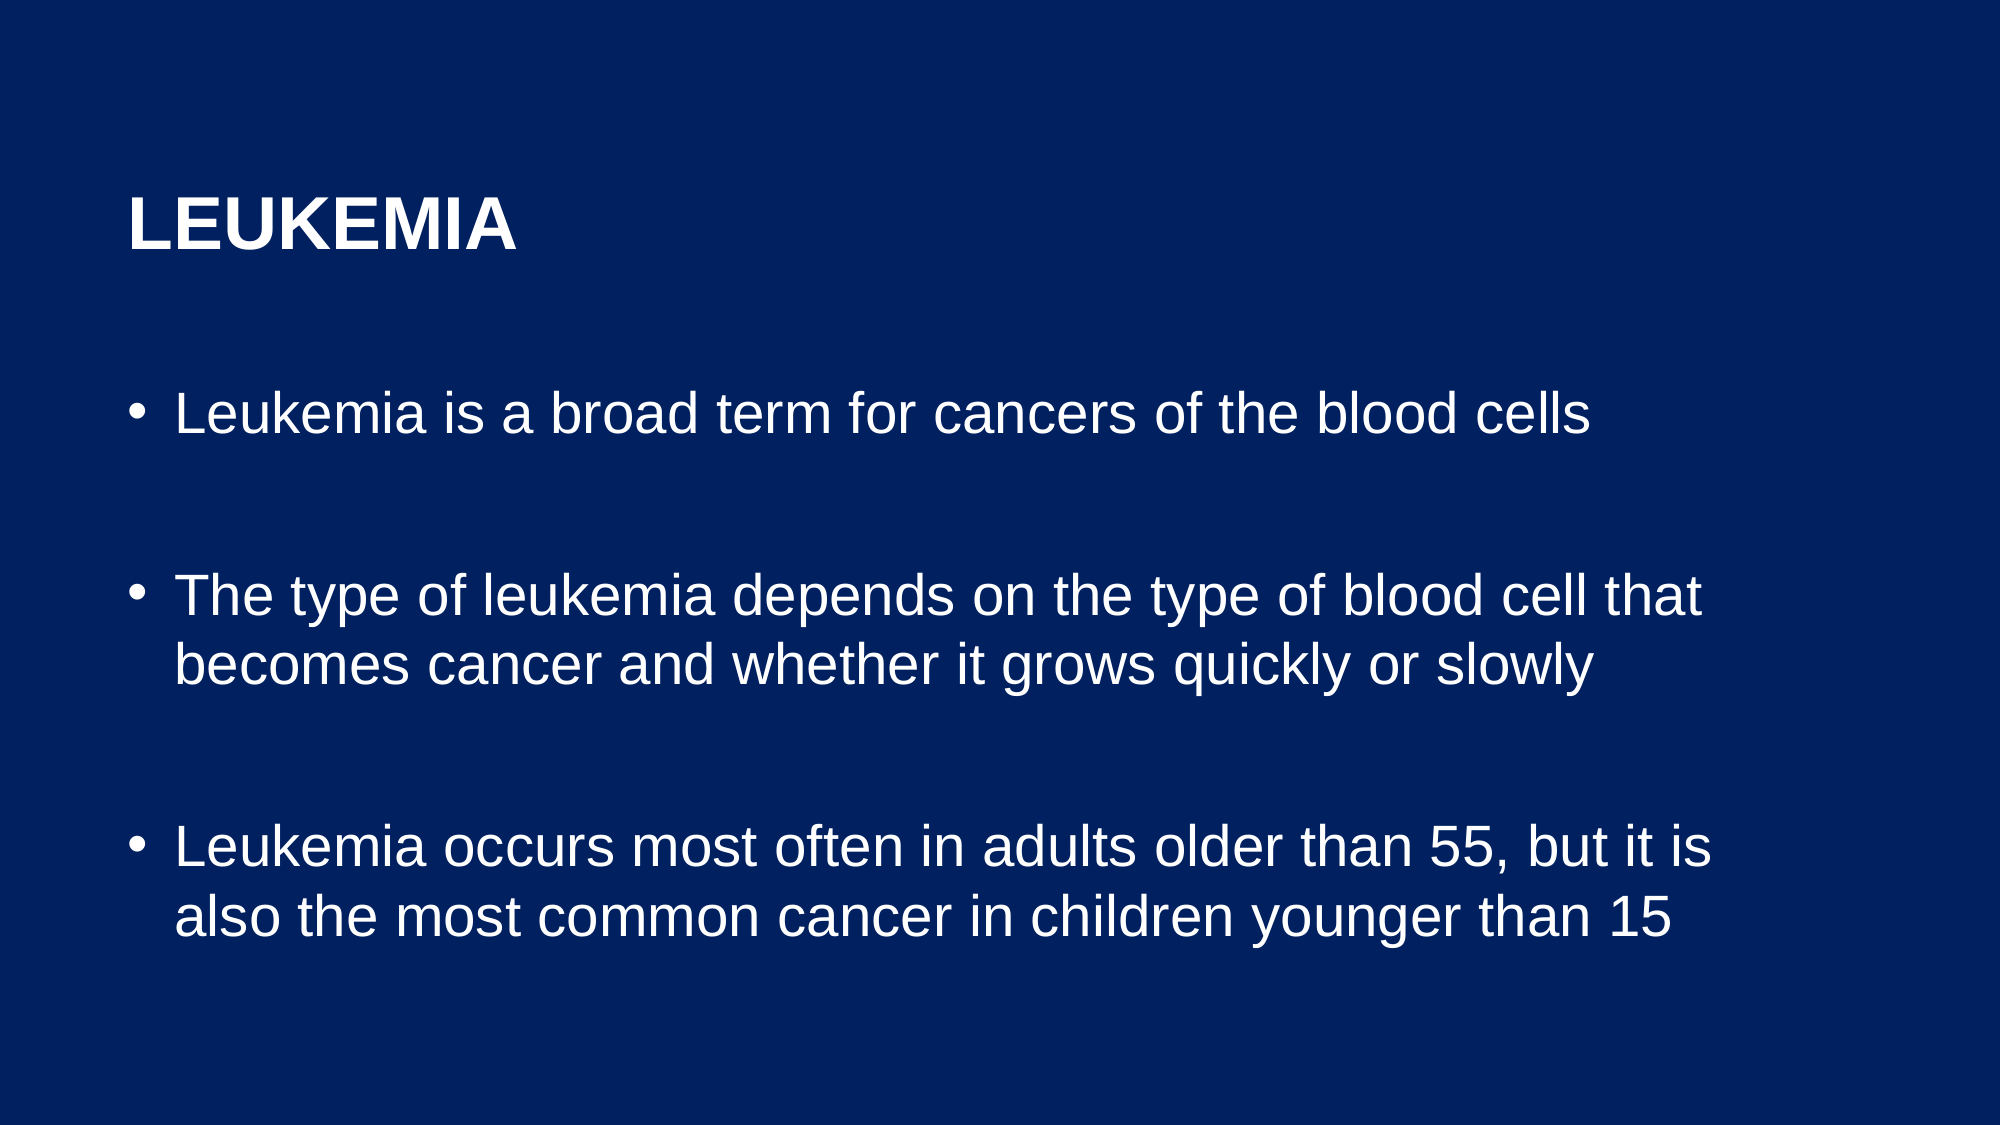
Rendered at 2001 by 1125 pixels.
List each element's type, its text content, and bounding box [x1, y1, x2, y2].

title Leukemia [112, 99, 1775, 277]
list Leukemia is a broad term for cancers of the blood cells The type of leukemia depends on the type of blood cell that becomes cancer and whether it grows quickly or slowly Leukemia occurs most often in adults older than 55, but it is also the most common cancer in children younger than 15 [112, 277, 1775, 1025]
